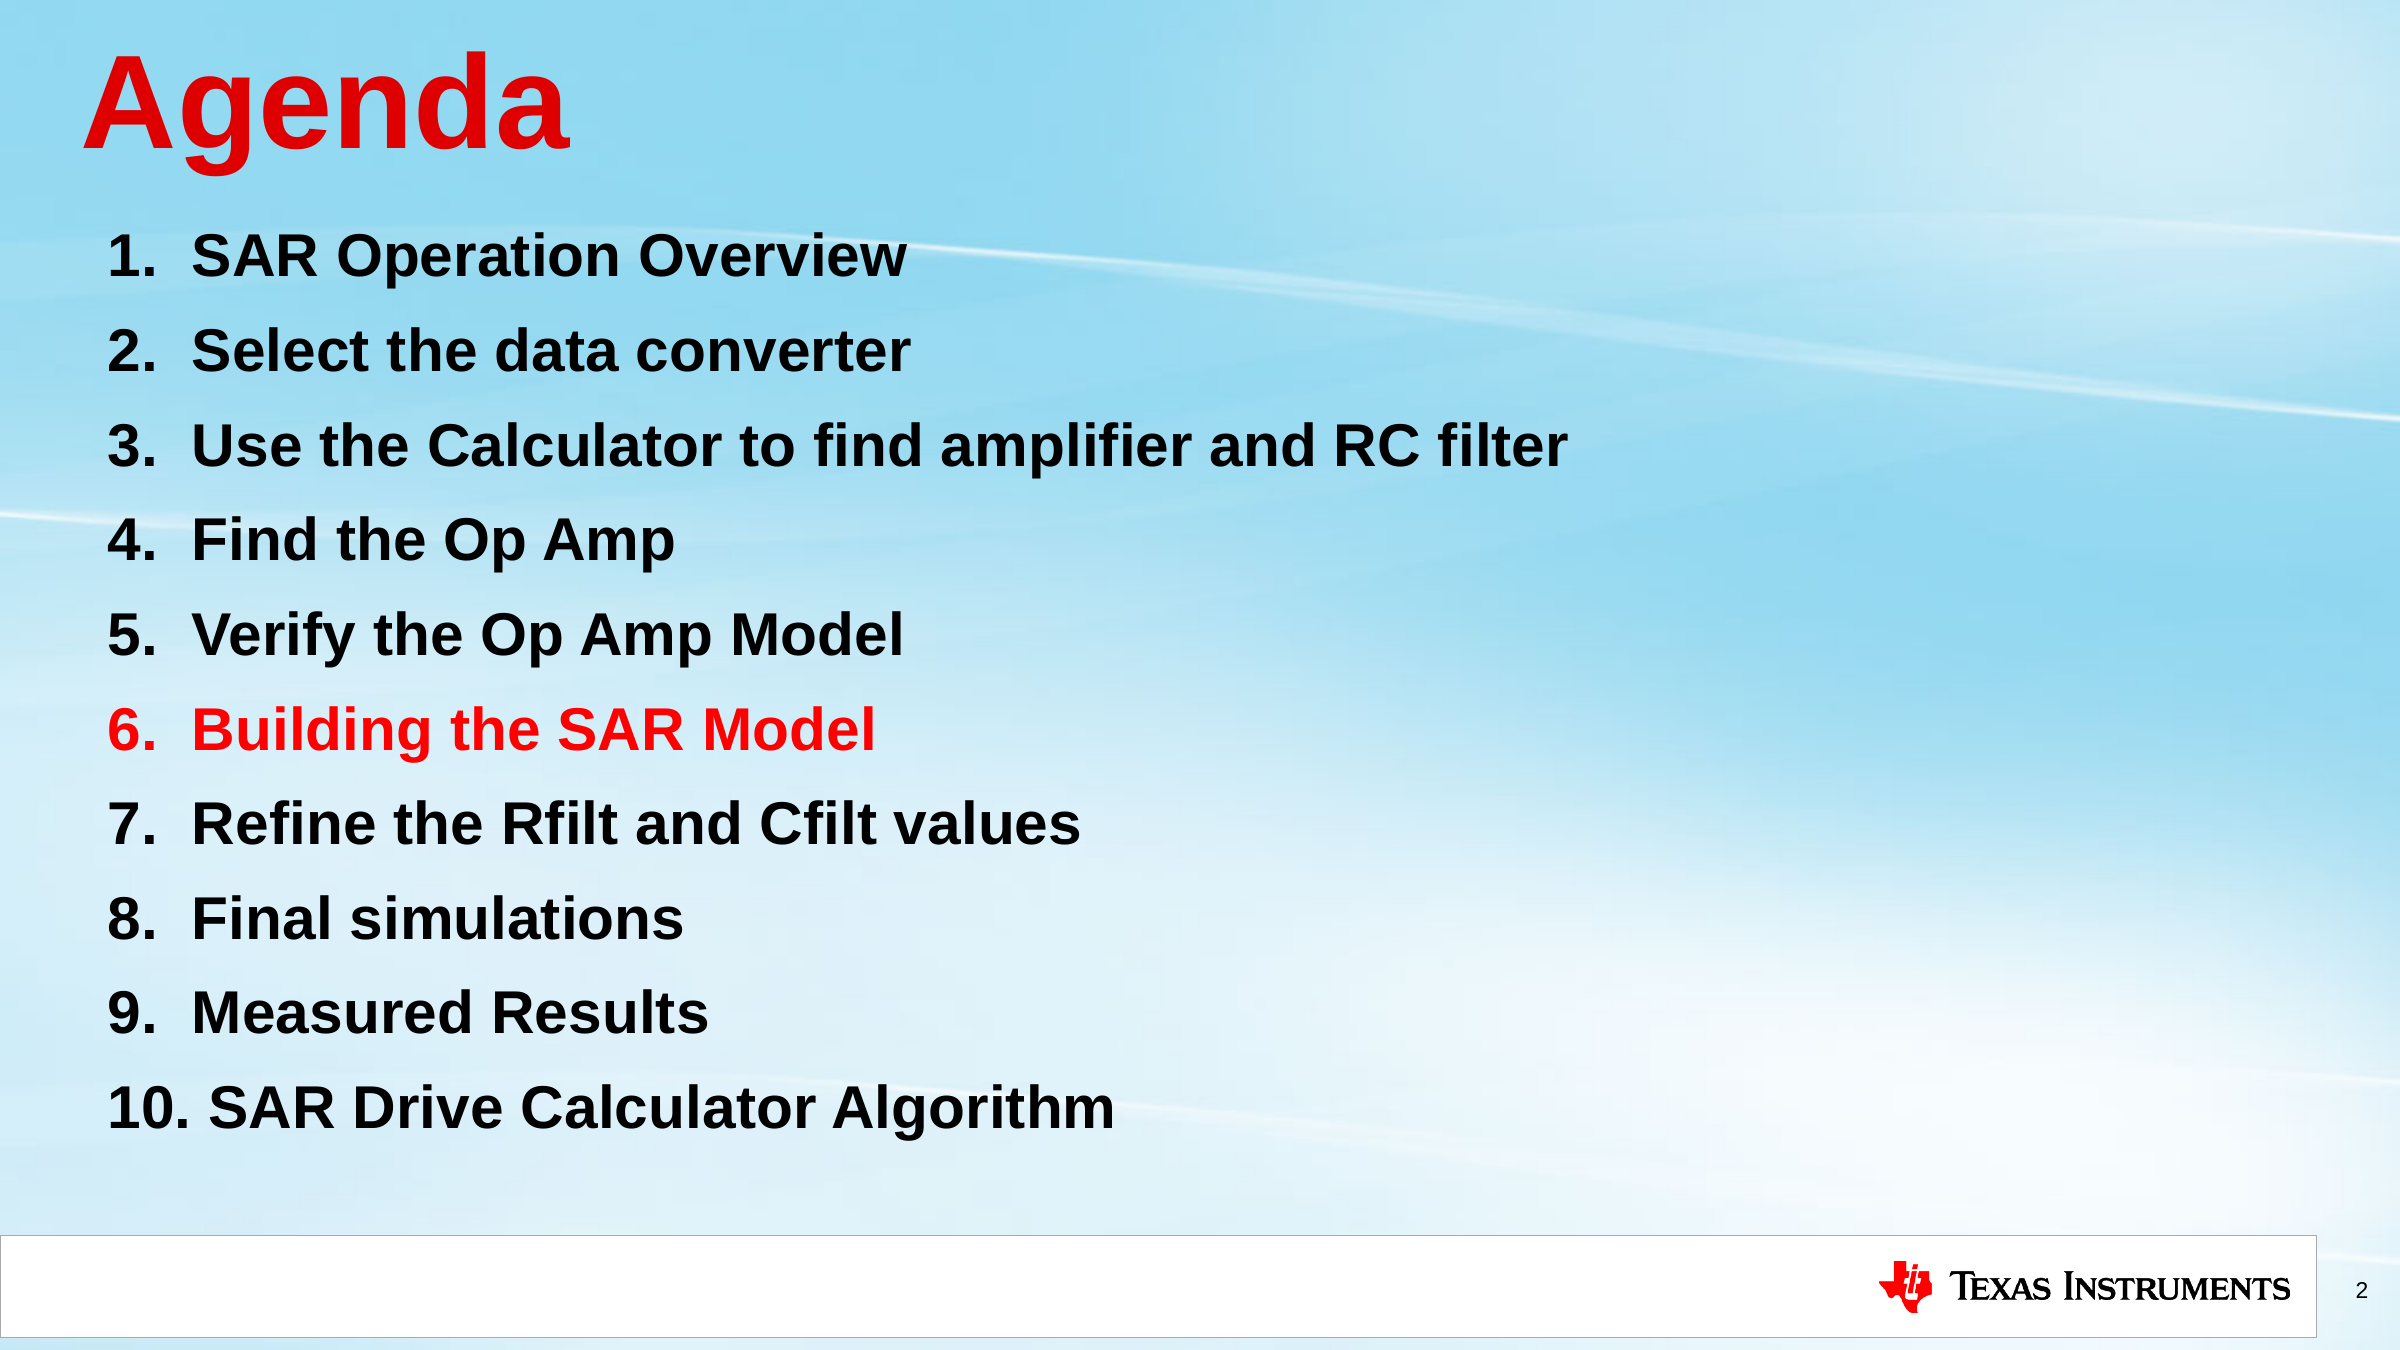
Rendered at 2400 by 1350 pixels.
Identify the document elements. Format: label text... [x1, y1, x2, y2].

picture [1879, 1307, 2290, 1313]
slide_number 2 [1828, 1265, 2389, 1307]
picture [0, 0, 2400, 1350]
text_box Agenda [60, 28, 2281, 189]
text_box SAR Operation Overview Select the data converter Use the Calculator to find amplifier and RC filter Find the Op Amp Verify the Op Amp Model Building the SAR Model Refine the Rfilt and Cfilt values Final simulations Measured Results SAR Drive Calculator Algorithm [87, 206, 2310, 1180]
picture [1879, 1261, 2290, 1265]
